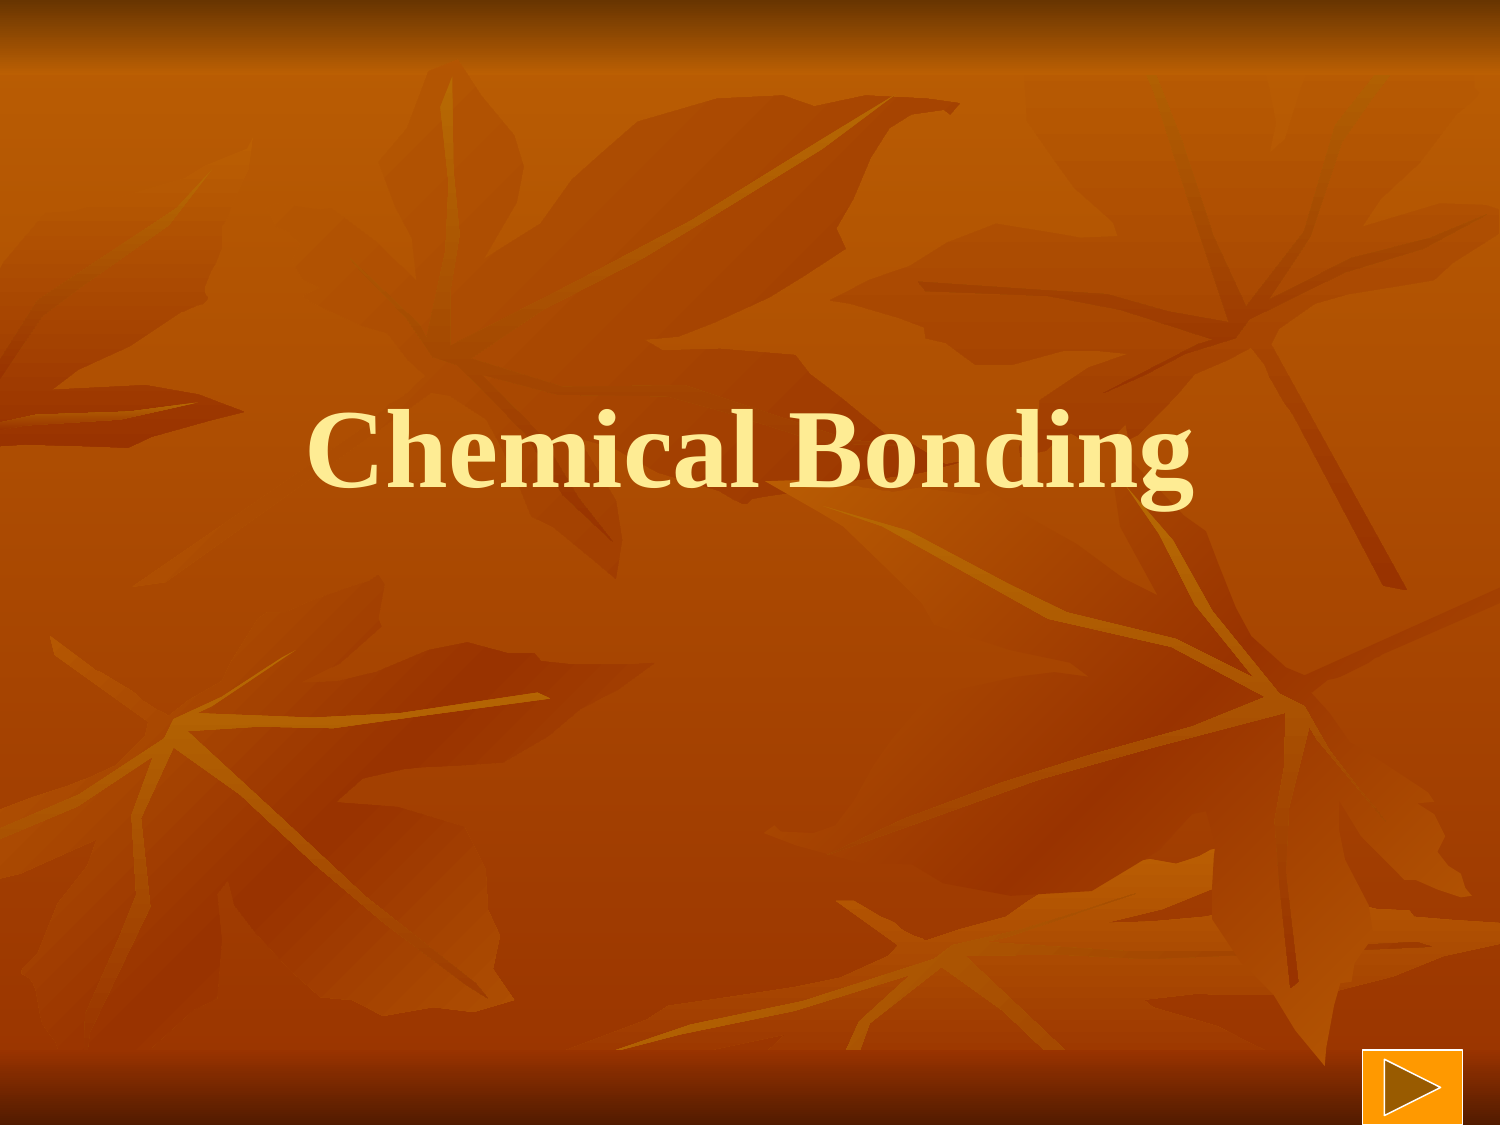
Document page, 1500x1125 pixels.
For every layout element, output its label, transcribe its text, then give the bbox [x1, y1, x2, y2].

text_box [1362, 1049, 1463, 1125]
title Chemical Bonding [112, 299, 1388, 586]
